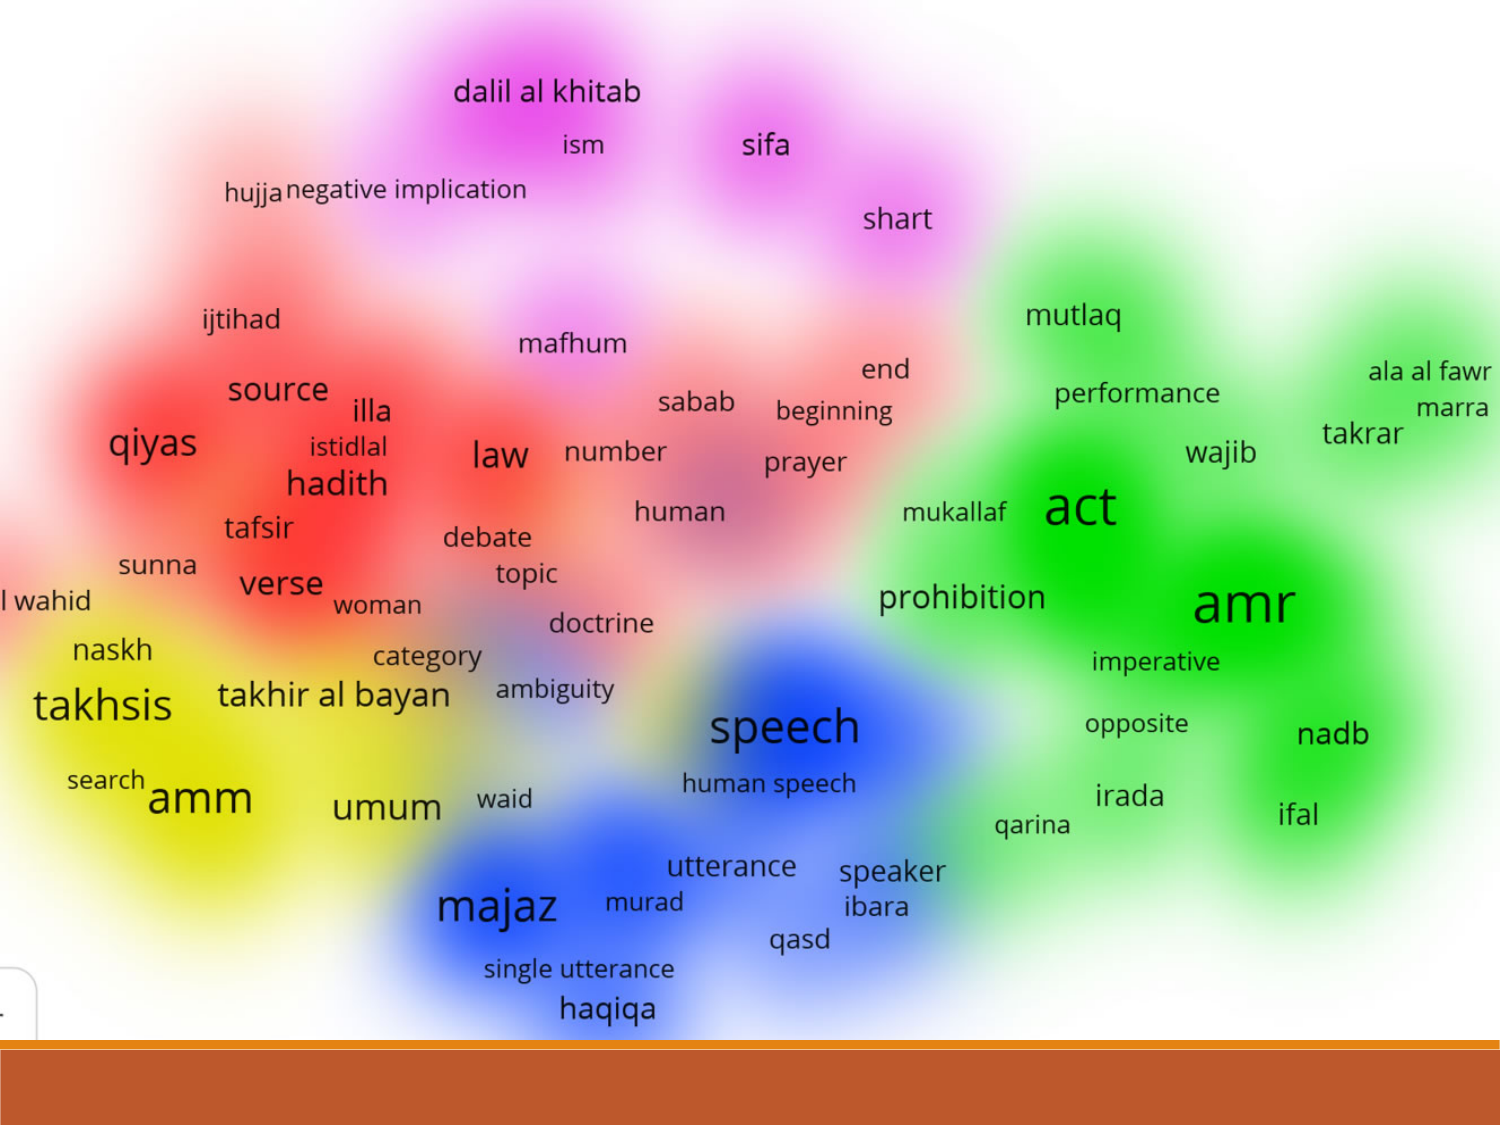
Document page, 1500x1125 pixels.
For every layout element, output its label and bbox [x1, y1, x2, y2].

list [0, 0, 1500, 1041]
